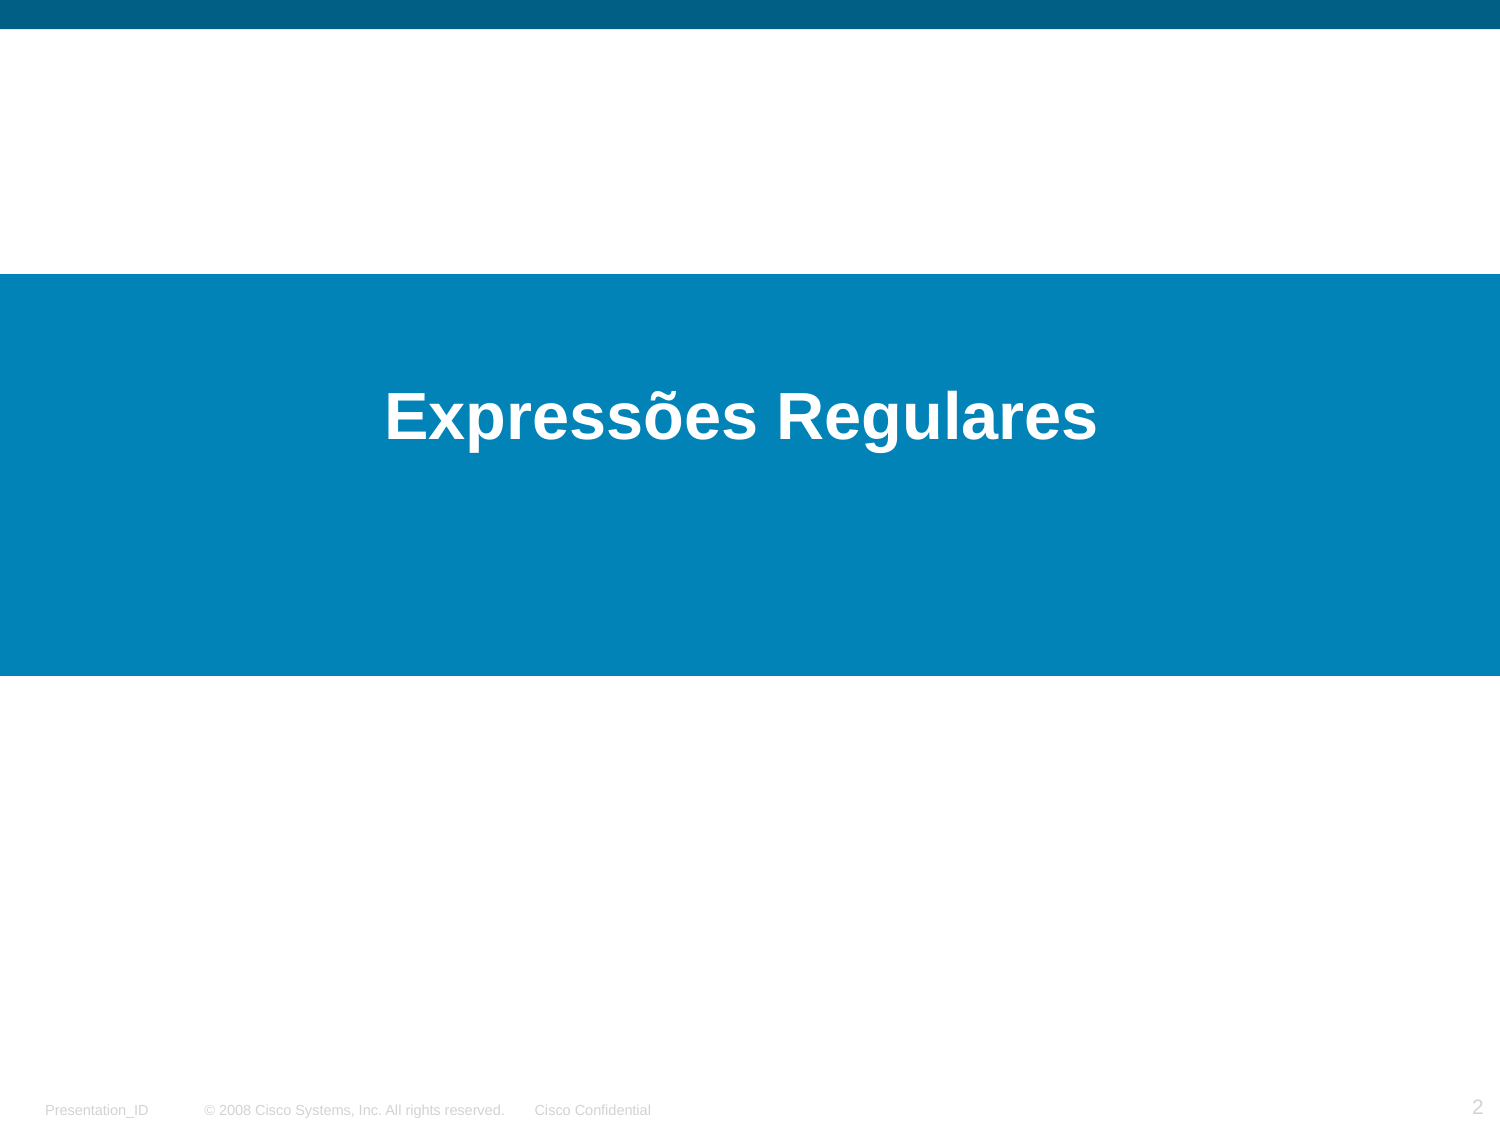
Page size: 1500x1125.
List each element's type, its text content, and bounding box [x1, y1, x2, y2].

text_box [0, 275, 1500, 675]
text_box Expressões Regulares [369, 374, 1114, 462]
